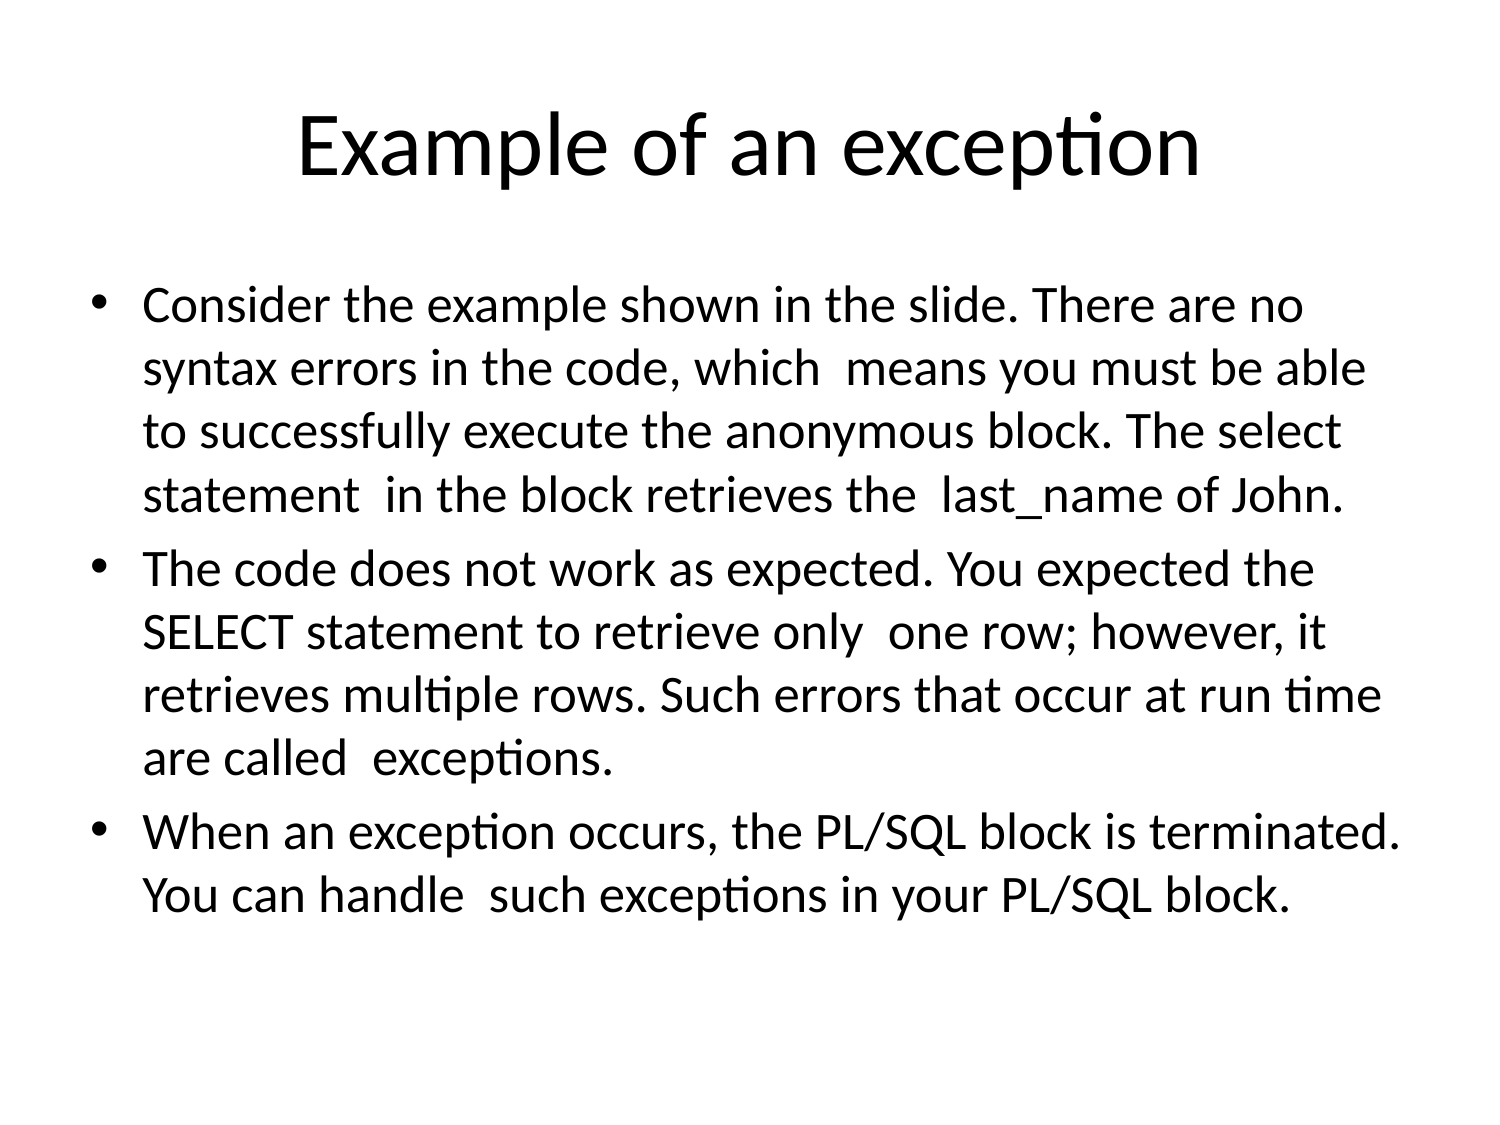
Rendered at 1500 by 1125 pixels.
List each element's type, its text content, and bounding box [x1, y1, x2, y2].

title Example of an exception [75, 45, 1425, 233]
list Consider the example shown in the slide. There are no syntax errors in the code, which means you must be able to successfully execute the anonymous block. The select statement in the block retrieves the last_name of John. The code does not work as expected. You expected the SELECT statement to retrieve only one row; however, it retrieves multiple rows. Such errors that occur at run time are called exceptions. When an exception occurs, the PL/SQL block is terminated. You can handle such exceptions in your PL/SQL block. [75, 262, 1425, 1005]
